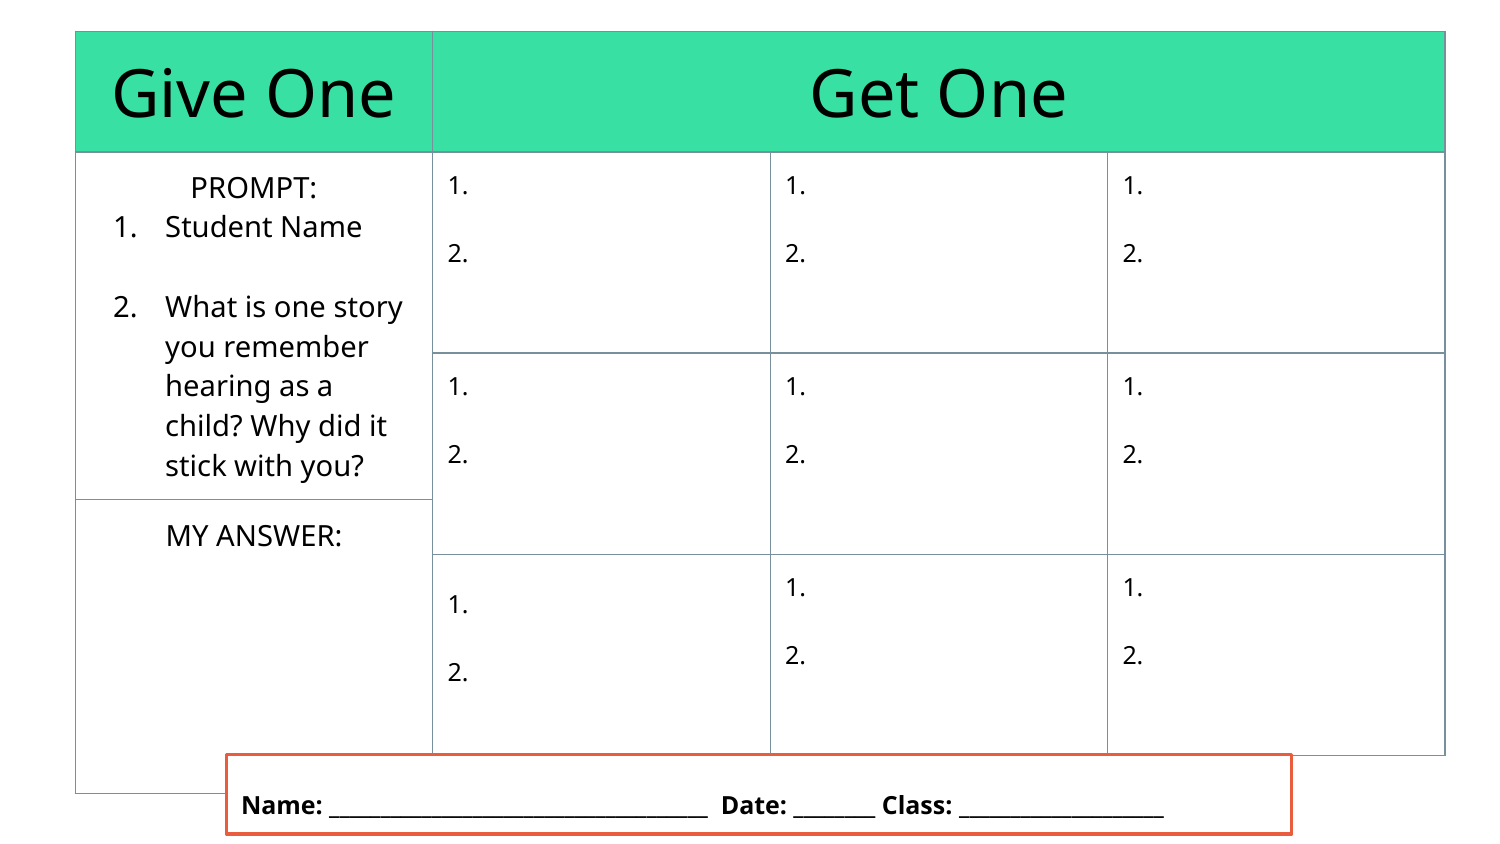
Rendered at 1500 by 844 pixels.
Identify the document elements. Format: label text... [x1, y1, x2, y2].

table_cell MY ANSWER: [76, 500, 432, 793]
text_box Name: _____________________________________ Date: ________ Class: ____________________ [226, 754, 1292, 834]
table_cell 1. 2. [1108, 153, 1444, 352]
table_cell 1. 2. [433, 555, 770, 754]
table_cell PROMPT: Student Name What is one story you remember hearing as a child? Why did it stick with you? [76, 153, 432, 499]
table_cell 1. 2. [771, 354, 1107, 554]
table_cell 1. 2. [1108, 555, 1444, 755]
table_cell 1. 2. [433, 354, 770, 554]
table_cell 1. 2. [433, 153, 770, 352]
table_header Get One [433, 32, 1444, 151]
table_header Give One [76, 32, 432, 151]
table_cell 1. 2. [771, 555, 1107, 754]
table_cell 1. 2. [1108, 354, 1444, 554]
table_cell 1. 2. [771, 153, 1107, 352]
